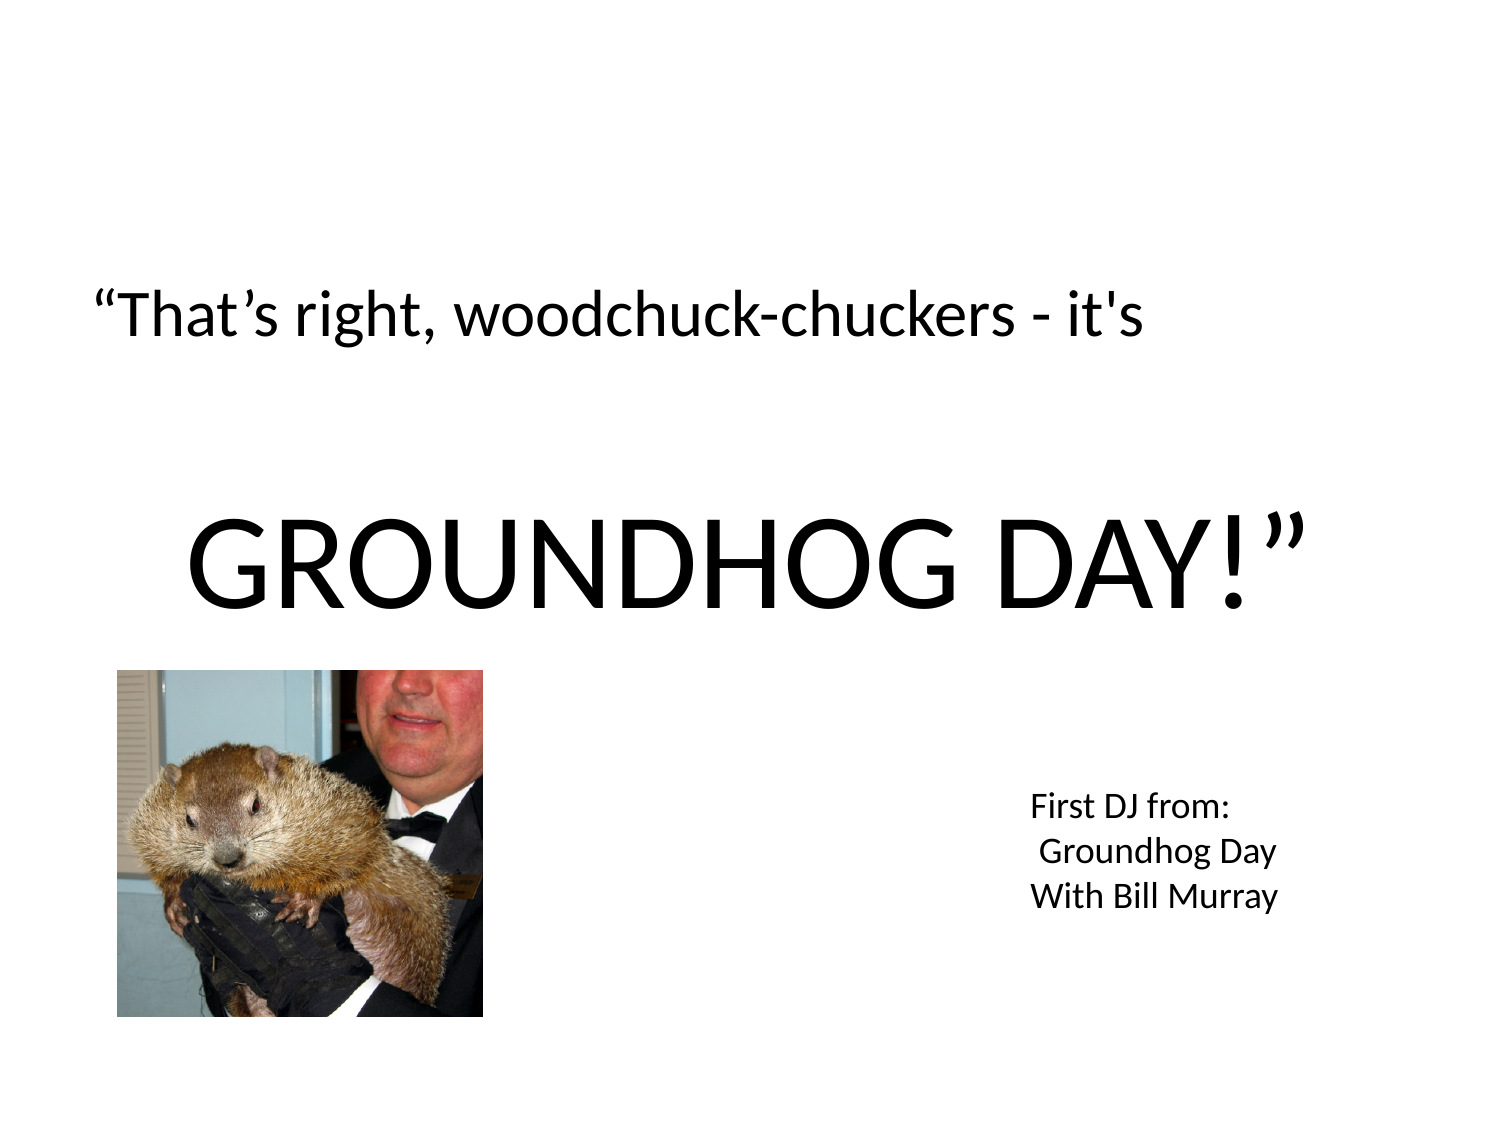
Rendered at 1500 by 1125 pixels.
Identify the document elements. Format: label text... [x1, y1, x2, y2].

picture [116, 670, 483, 1017]
list “That’s right, woodchuck-chuckers - it's GROUNDHOG DAY!” [75, 262, 1425, 744]
text_box First DJ from: Groundhog Day With Bill Murray [1015, 773, 1425, 924]
